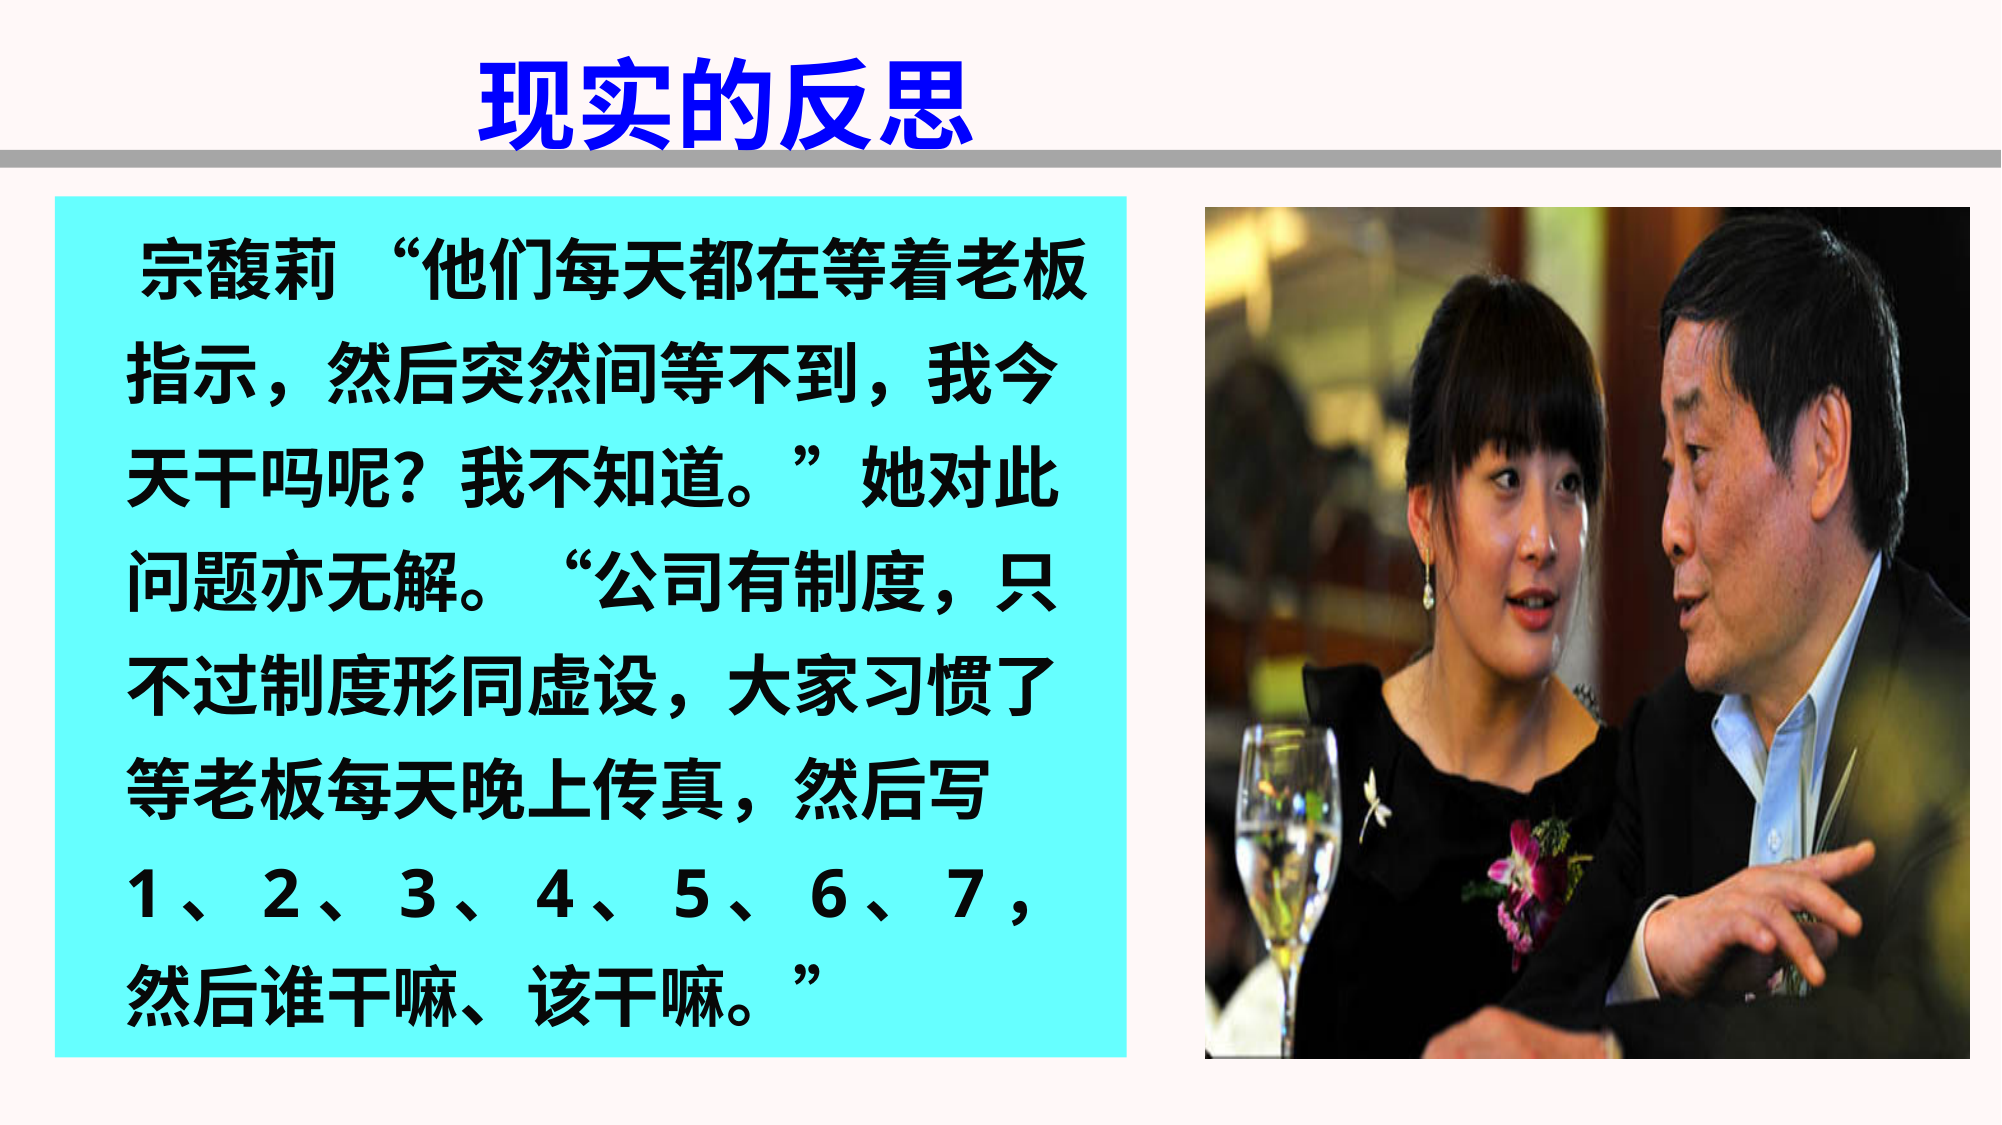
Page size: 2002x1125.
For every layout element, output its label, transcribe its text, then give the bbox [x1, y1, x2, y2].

picture [1205, 207, 1970, 1059]
text_box 现实的反思 [461, 35, 1409, 170]
list 宗馥莉 “他们每天都在等着老板指示，然后突然间等不到，我今天干吗呢？我不知道。”她对此问题亦无解。“公司有制度，只不过制度形同虚设，大家习惯了等老板每天晚上传真，然后写1、2、3、4、5、6、7，然后谁干嘛、该干嘛。” [54, 196, 1127, 1058]
